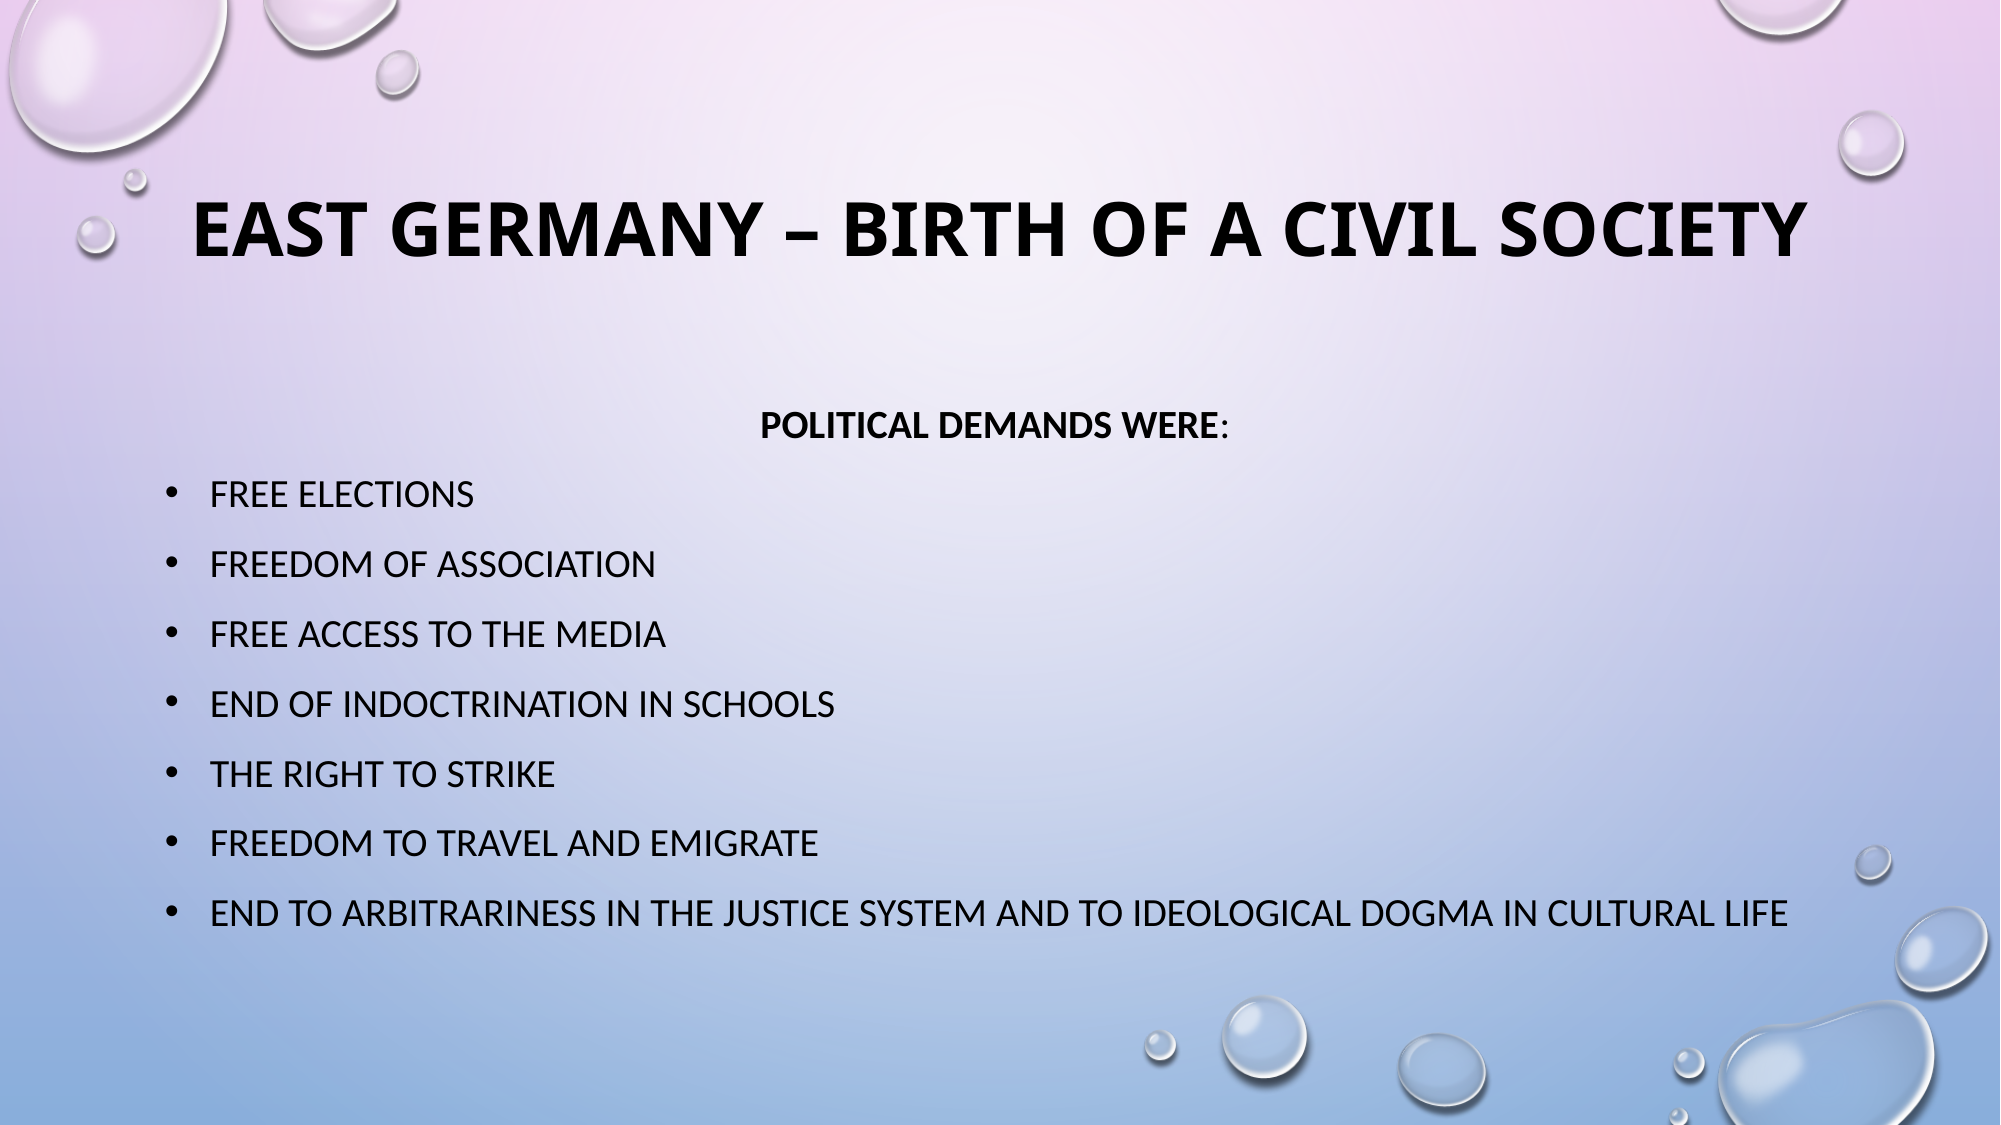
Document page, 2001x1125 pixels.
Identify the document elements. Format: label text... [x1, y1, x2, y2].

title EAST GERMANY – BIRTH OF A CIVIL SOCIETY [149, 101, 1851, 364]
picture [0, 0, 2000, 1125]
list political demands were: free elections freedom of association free access to the media end of indoctrination in schools the right to strike freedom to travel and emigrate end to arbitrariness in the justice system and to ideological dogma in cultural life [149, 388, 1850, 950]
